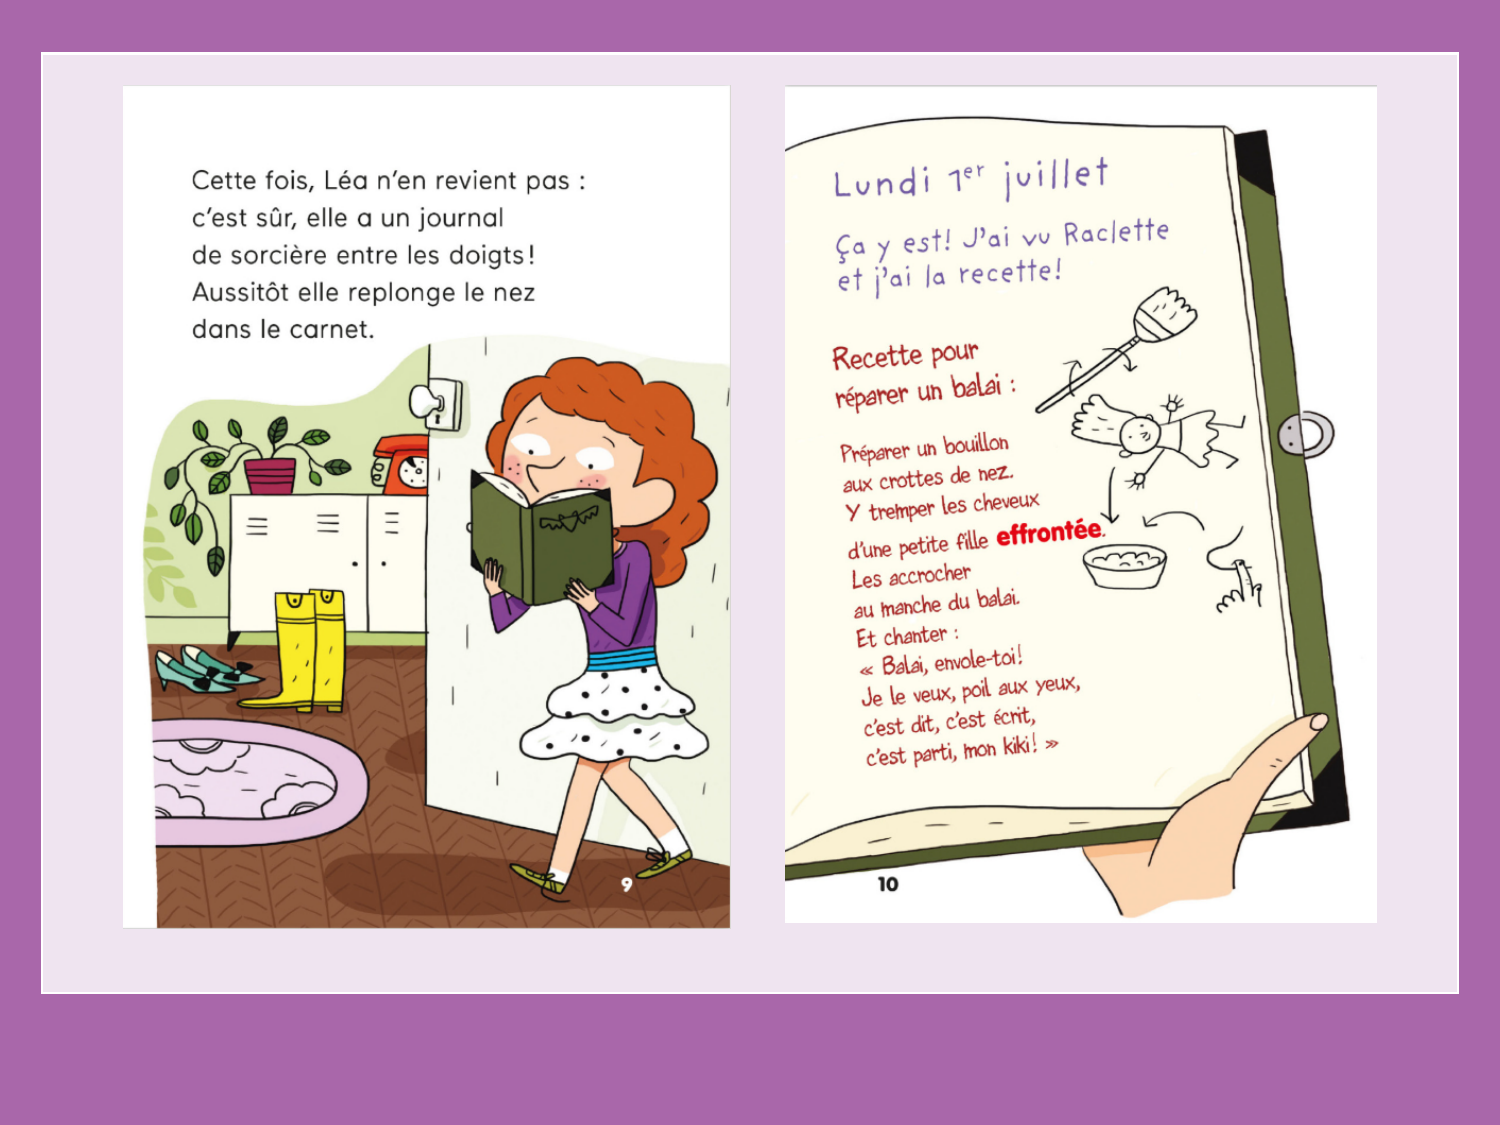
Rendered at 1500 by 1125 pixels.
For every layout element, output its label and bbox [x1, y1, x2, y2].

picture [123, 85, 731, 929]
picture [785, 85, 1377, 923]
